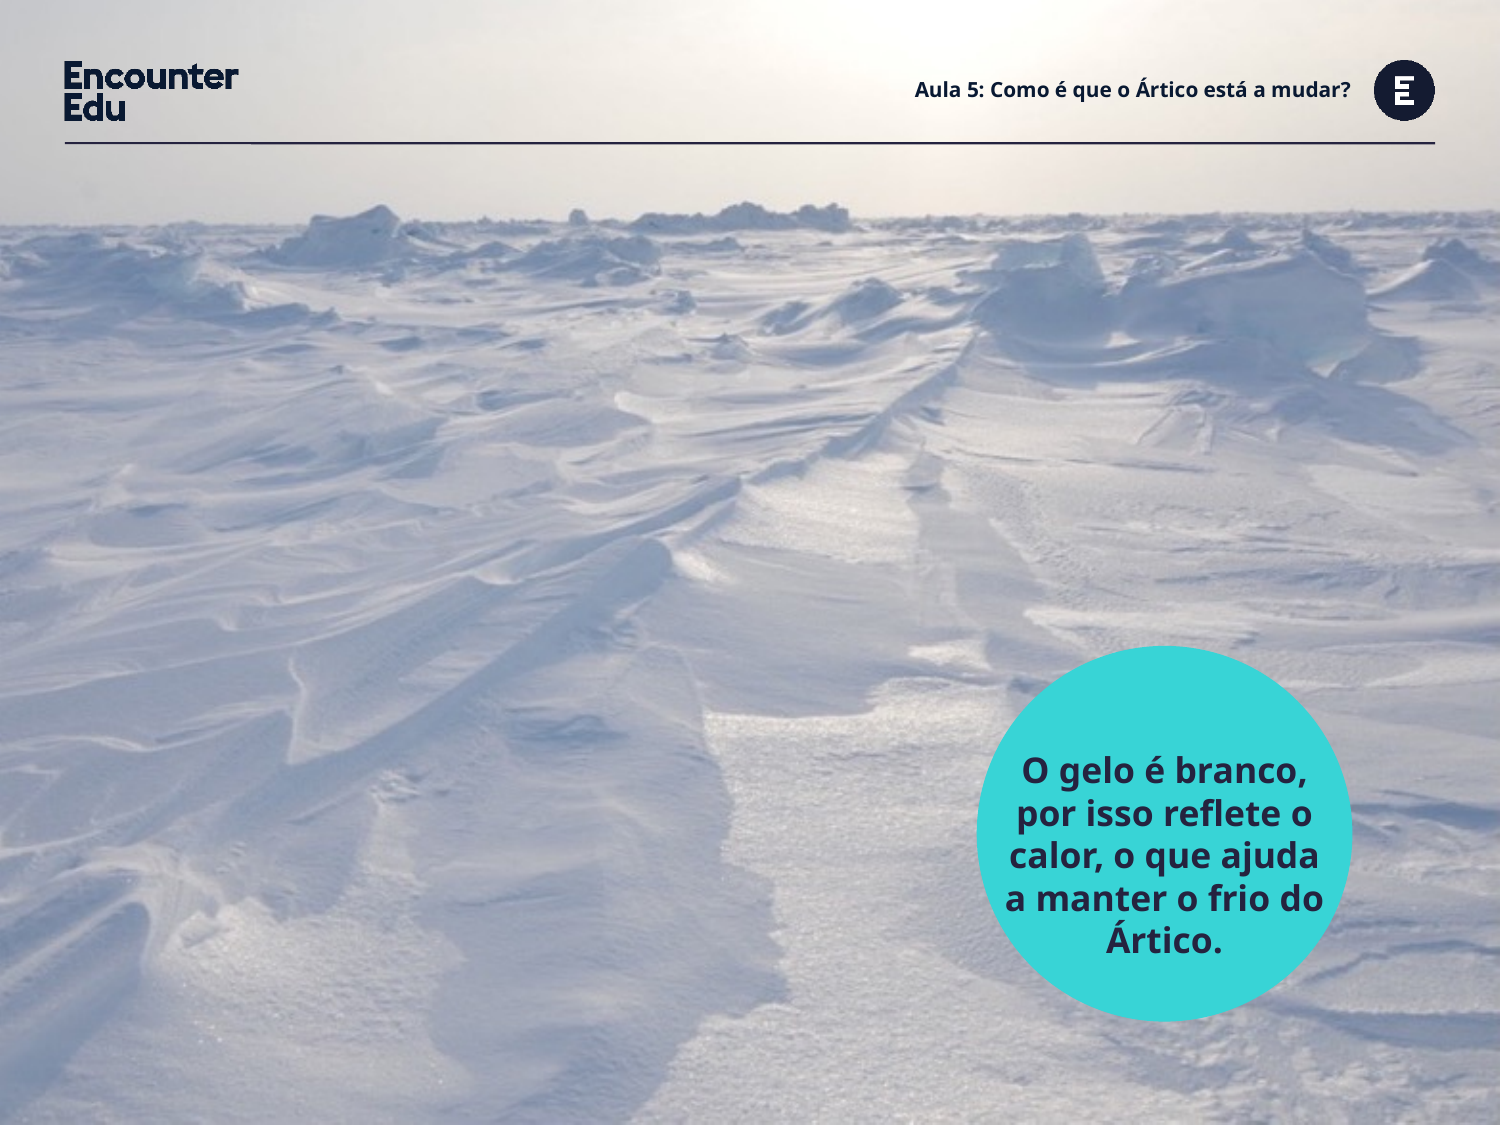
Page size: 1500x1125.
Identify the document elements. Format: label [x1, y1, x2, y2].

picture [0, 0, 1500, 1125]
text_box [976, 645, 1353, 1022]
